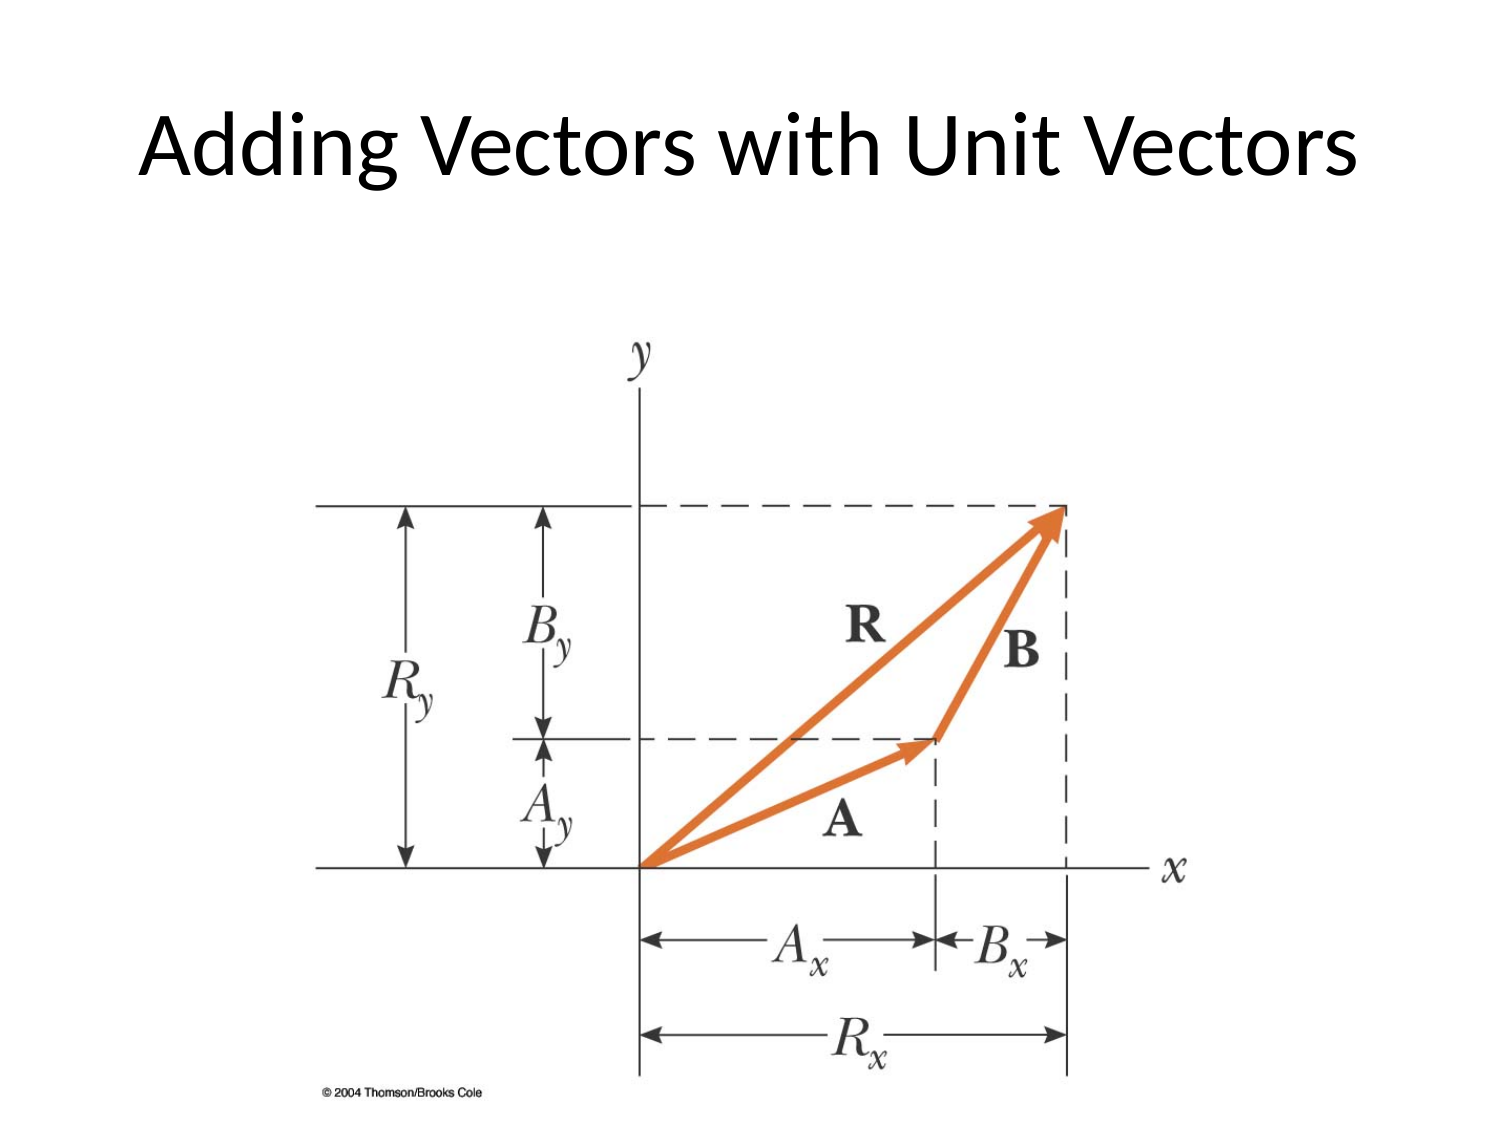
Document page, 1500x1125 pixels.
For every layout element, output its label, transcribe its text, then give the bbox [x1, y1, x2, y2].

title Adding Vectors with Unit Vectors [75, 45, 1425, 233]
picture [312, 312, 1193, 1105]
